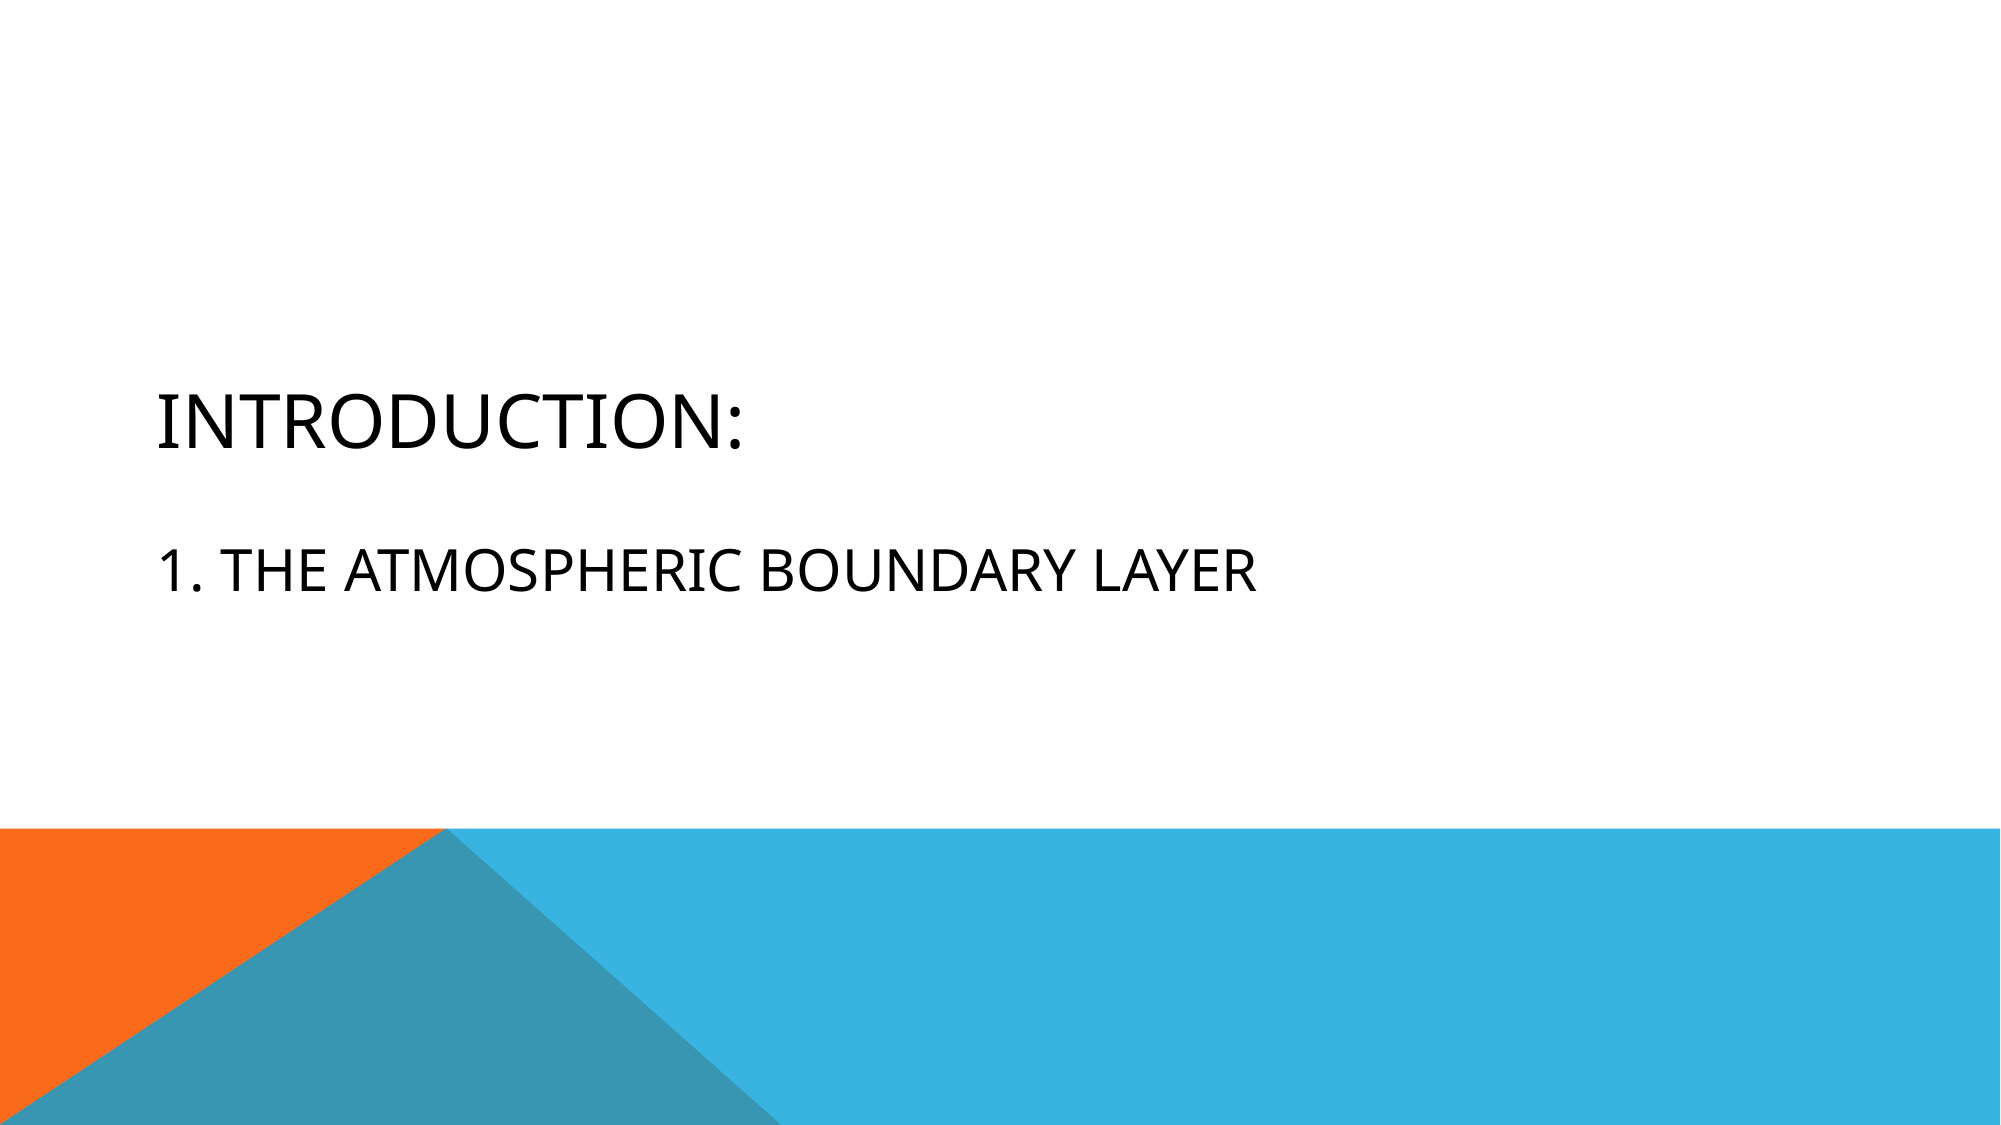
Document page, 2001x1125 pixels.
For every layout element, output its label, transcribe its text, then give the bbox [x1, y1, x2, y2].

title Introduction: 1. The atmospheric boundary layer [141, 312, 1871, 744]
